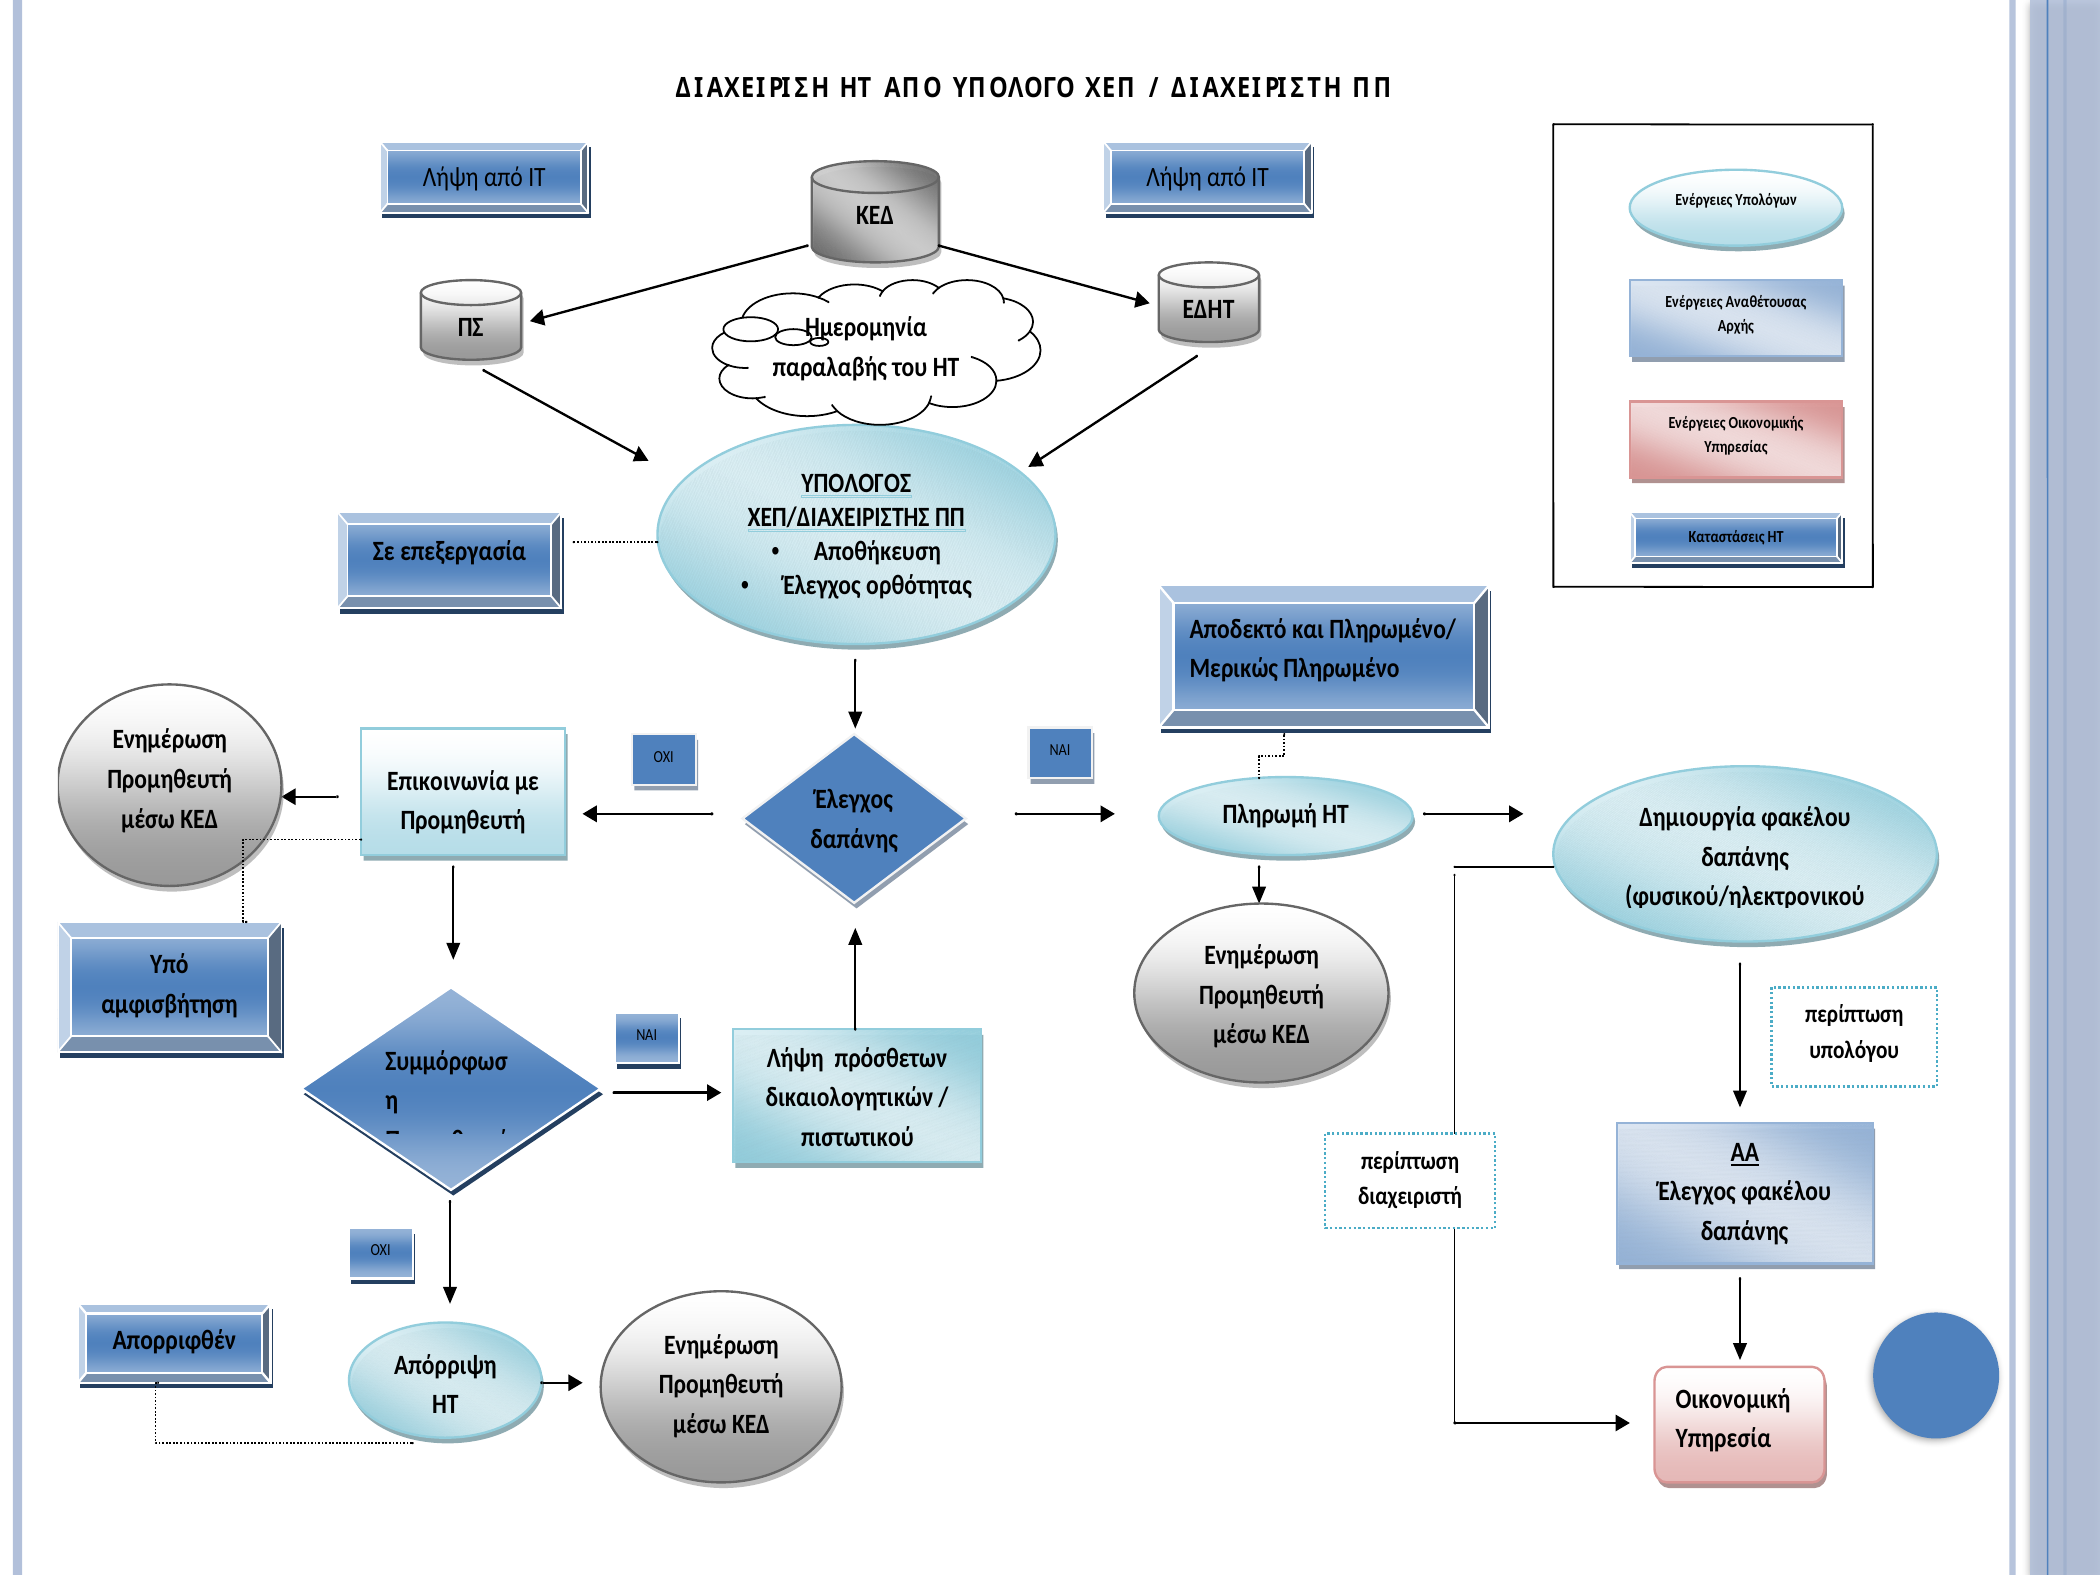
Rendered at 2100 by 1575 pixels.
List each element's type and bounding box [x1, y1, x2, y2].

text_box [57, 66, 1949, 1497]
